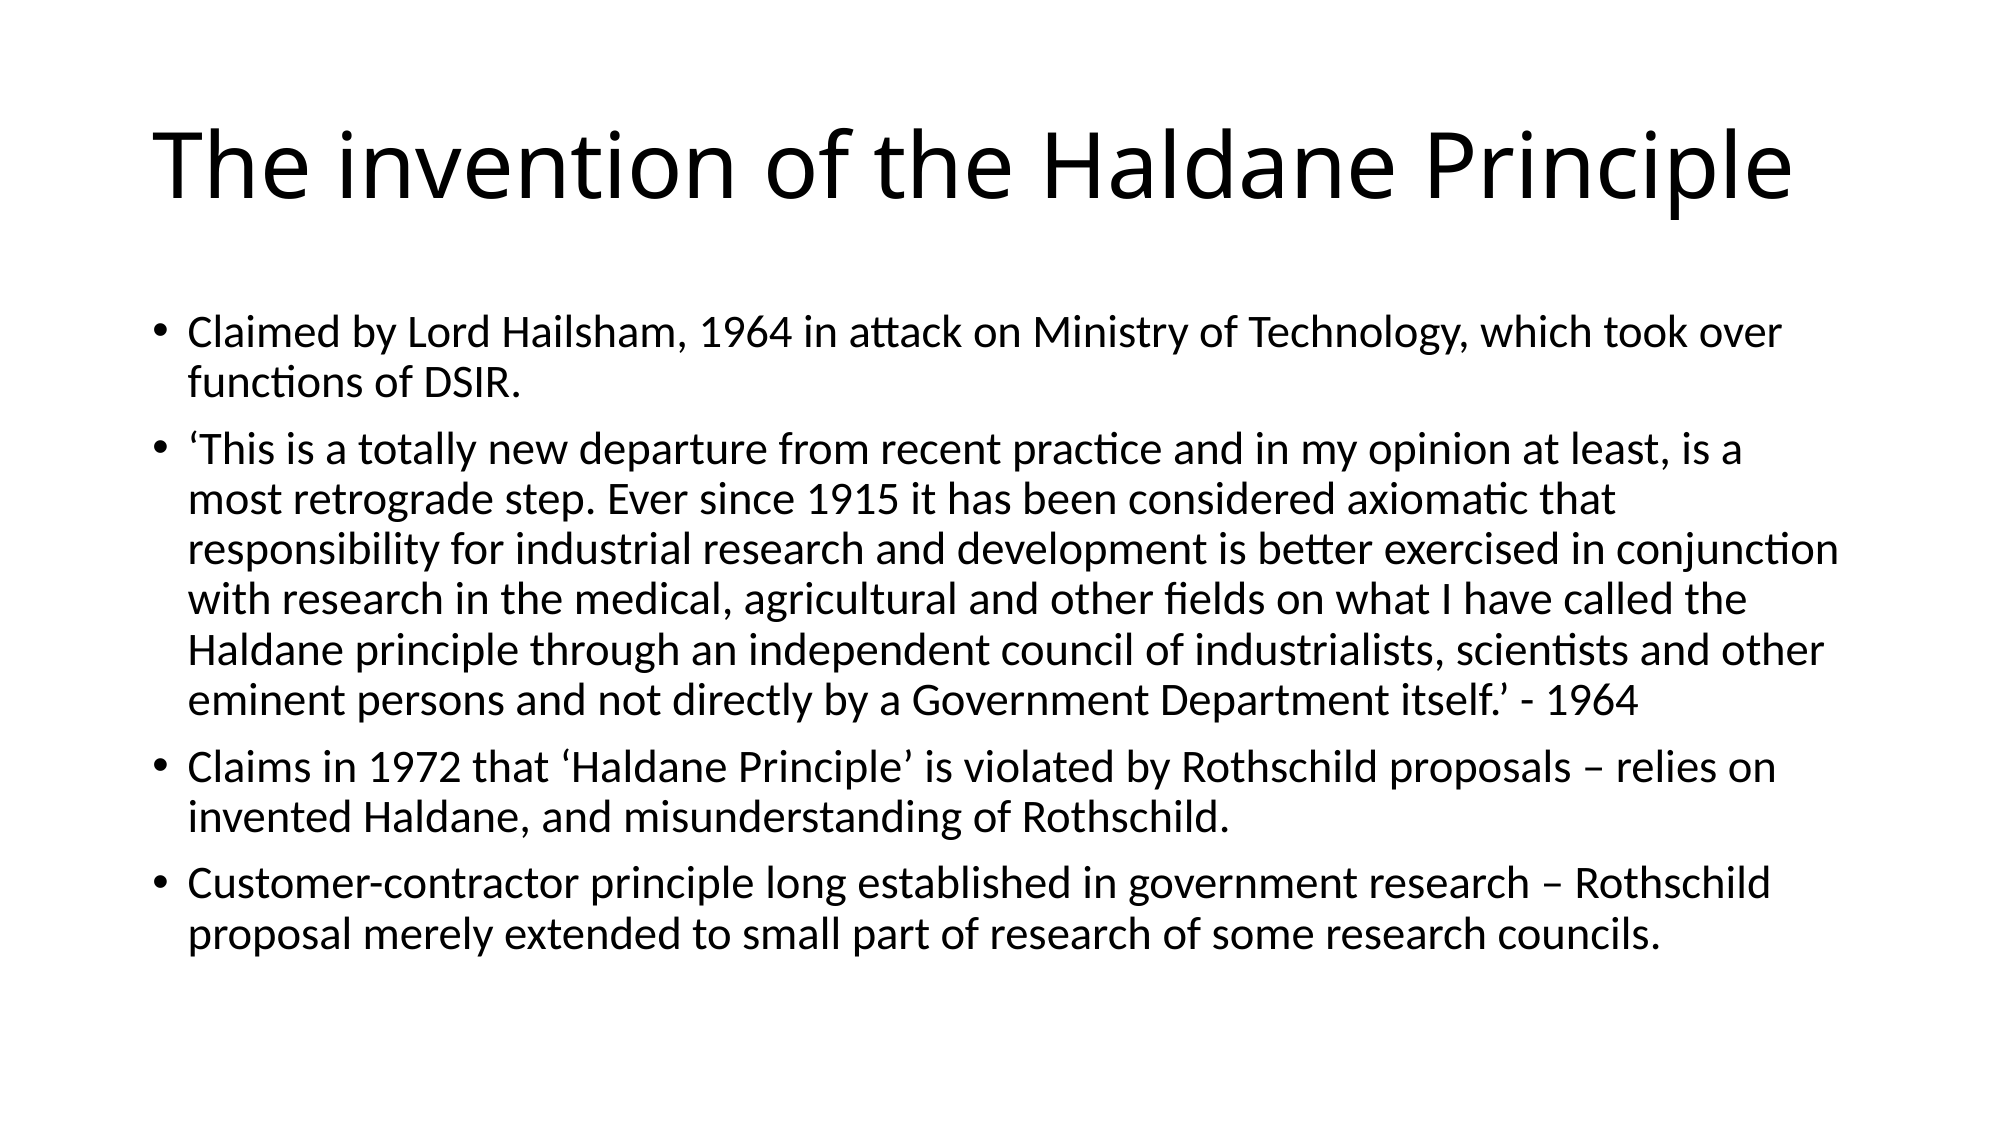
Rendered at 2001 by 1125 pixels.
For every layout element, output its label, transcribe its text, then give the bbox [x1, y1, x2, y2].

title The invention of the Haldane Principle [137, 59, 1863, 278]
list Claimed by Lord Hailsham, 1964 in attack on Ministry of Technology, which took over functions of DSIR. ‘This is a totally new departure from recent practice and in my opinion at least, is a most retrograde step. Ever since 1915 it has been considered axiomatic that responsibility for industrial research and development is better exercised in conjunction with research in the medical, agricultural and other fields on what I have called the Haldane principle through an independent council of industrialists, scientists and other eminent persons and not directly by a Government Department itself.’ - 1964 Claims in 1972 that ‘Haldane Principle’ is violated by Rothschild proposals – relies on invented Haldane, and misunderstanding of Rothschild. Customer-contractor principle long established in government research – Rothschild proposal merely extended to small part of research of some research councils. [137, 299, 1863, 1014]
